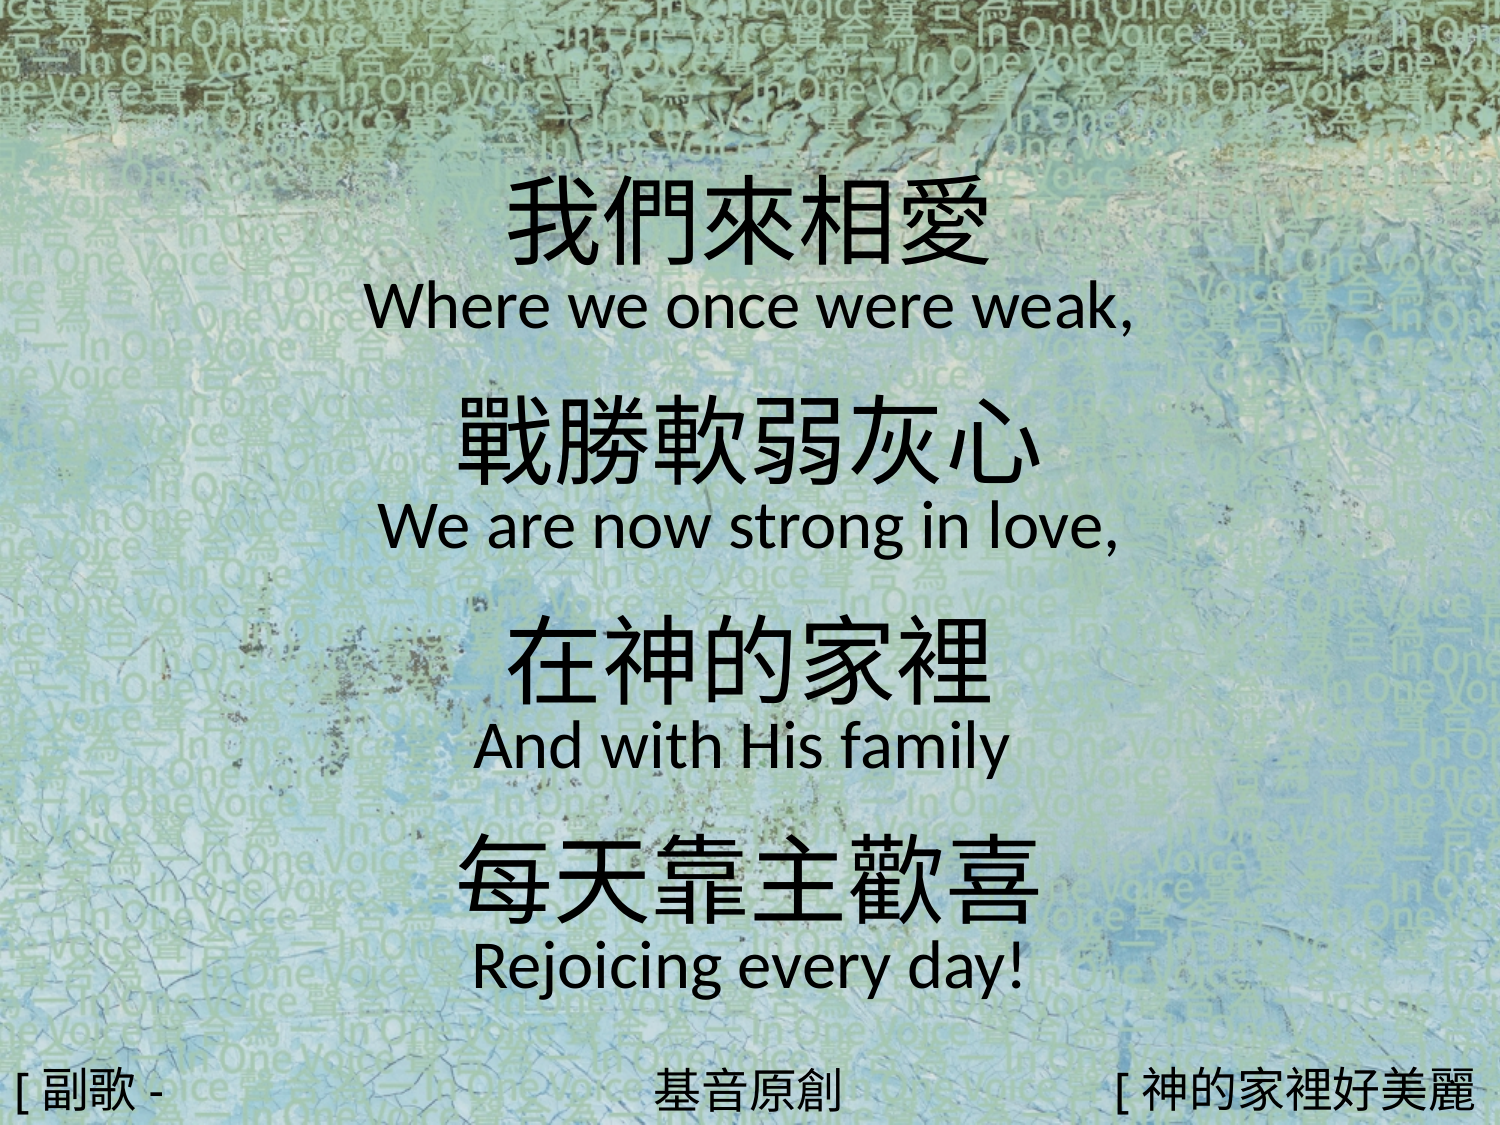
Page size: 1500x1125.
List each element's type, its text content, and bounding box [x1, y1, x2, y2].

text_box 基音原創 [0, 1053, 1499, 1125]
text_box 我們來相愛 Where we once were weak, 戰勝軟弱灰心 We are now strong in love, 在神的家裡 And with His family 每天靠主歡喜 Rejoicing every day! [0, 174, 1500, 947]
